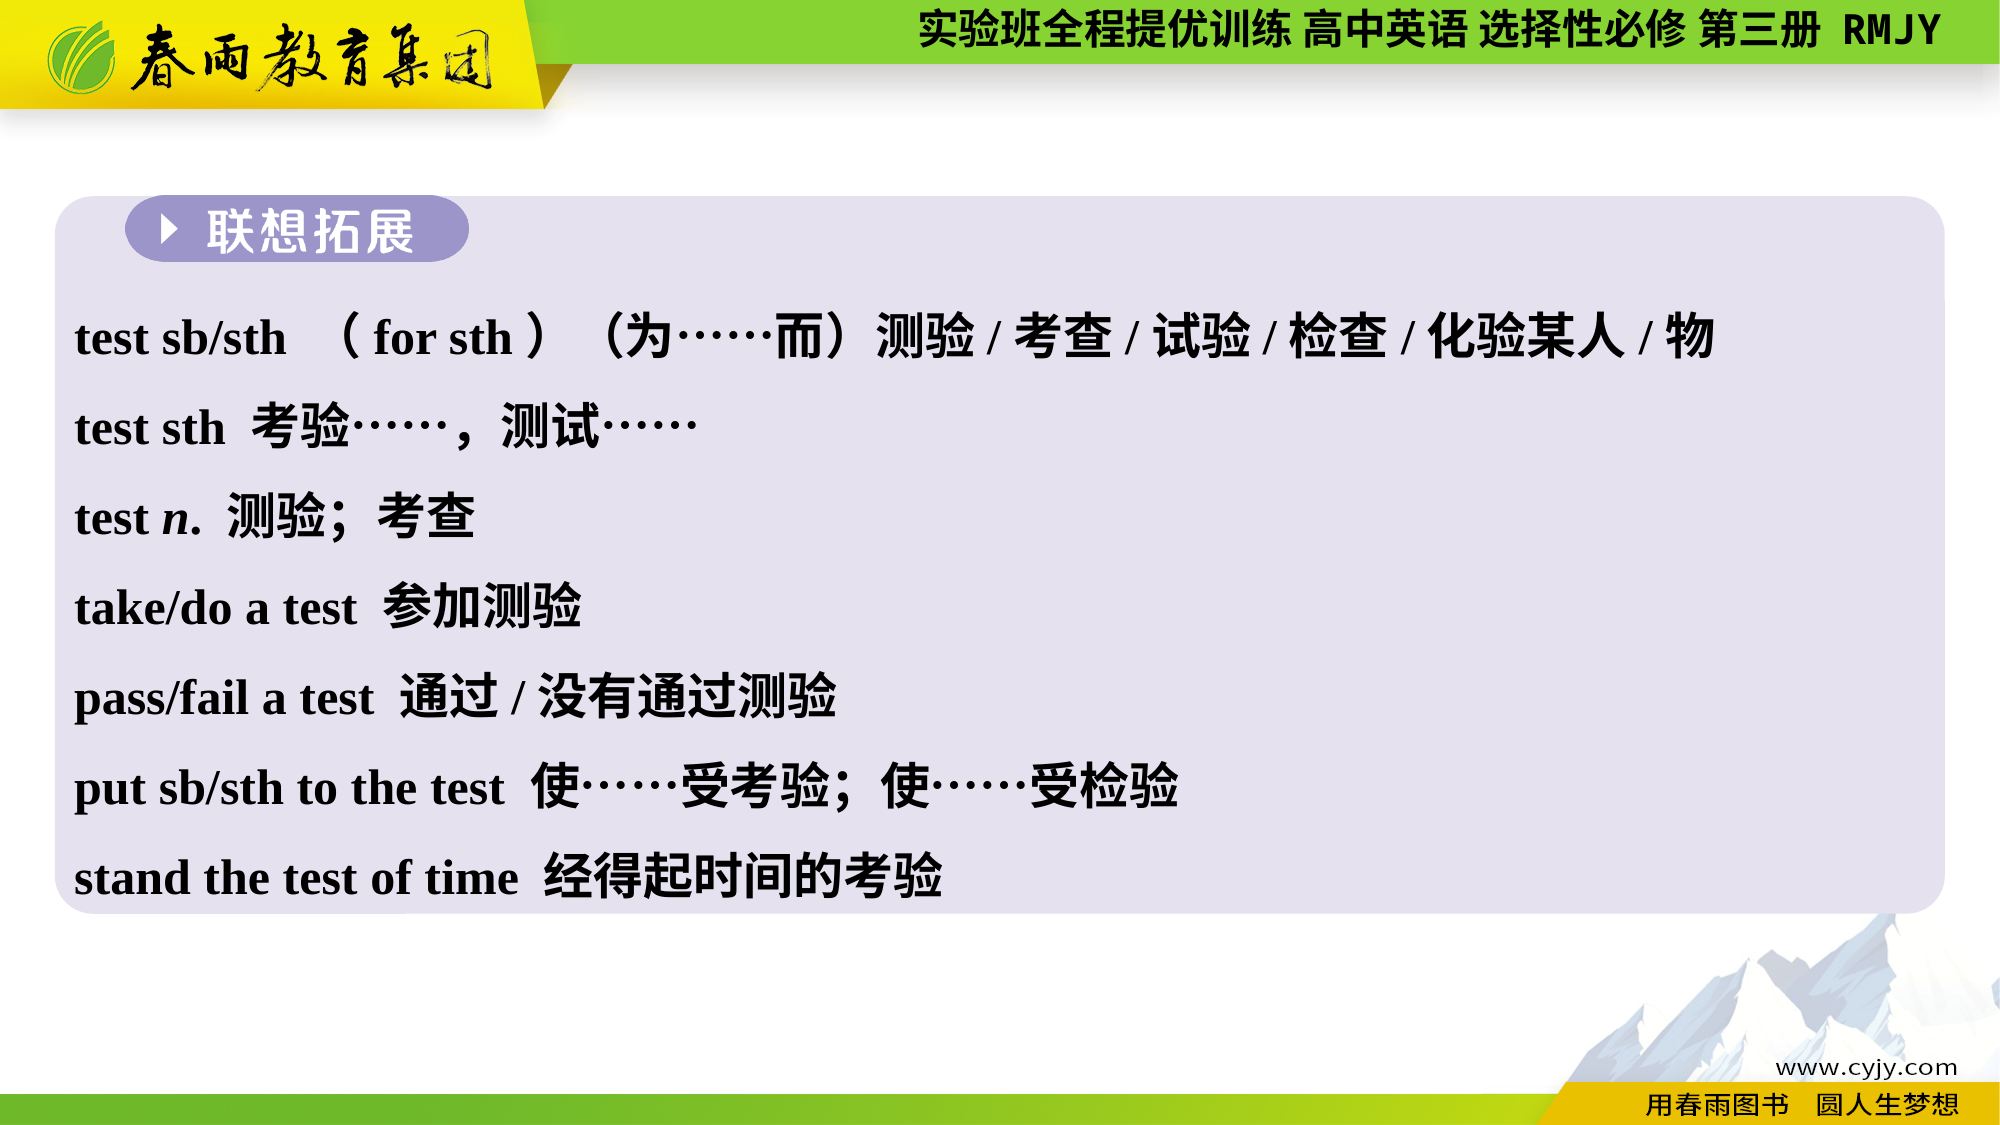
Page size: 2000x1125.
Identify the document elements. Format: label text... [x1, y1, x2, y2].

text_box test sb/sth （for sth）（为……而）测验/考查/试验/检查/化验某人/物 test sth 考验……，测试…… test n. 测验；考查 take/do a test 参加测验 pass/fail a test 通过/没有通过测验 put sb/sth to the test 使……受考验；使……受检验 stand the test of time 经得起时间的考验 [59, 267, 1944, 913]
text_box [54, 196, 122, 893]
text_box [472, 196, 1945, 883]
picture [0, 0, 2000, 1125]
